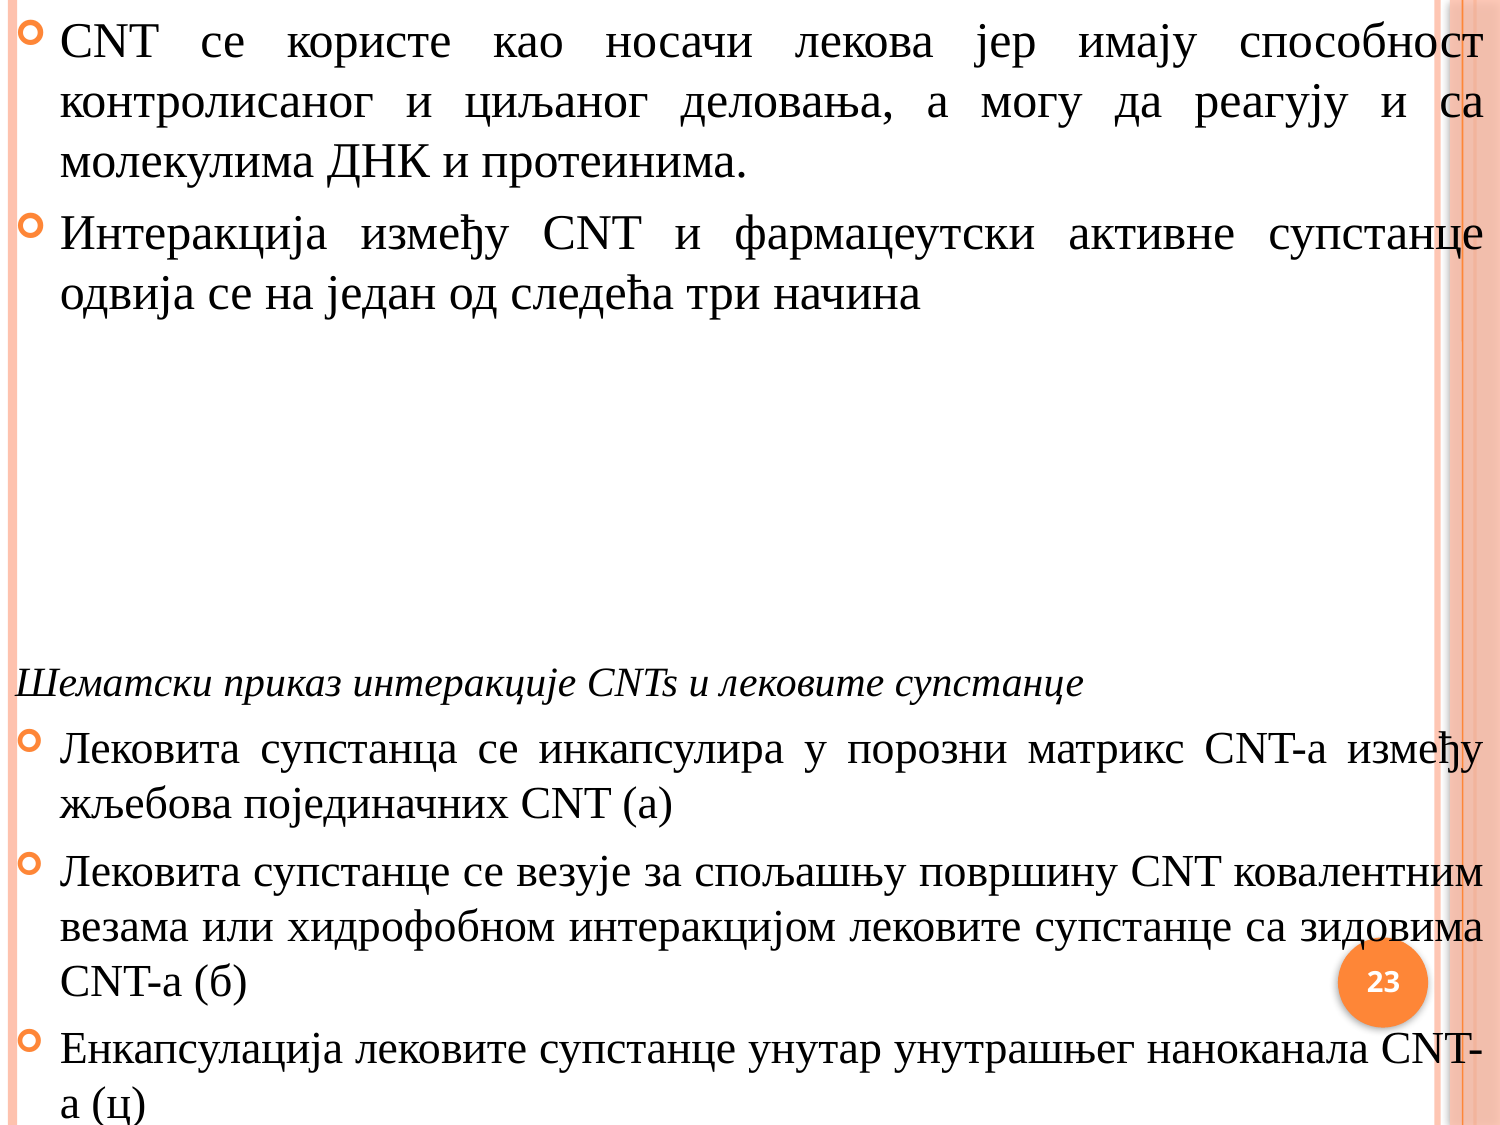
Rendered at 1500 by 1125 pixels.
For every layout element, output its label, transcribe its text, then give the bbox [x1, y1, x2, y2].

list CNT се користе као носачи лекова јер имају способност контролисаног и циљаног деловања, а могу да реагују и са молекулима ДНК и протеинима. Интеракција између CNT и фармацеутски активне супстанце одвија се на један од следећа три начина Шематски приказ интеракције CNTs и лековите супстанце Лековита супстанца се инкапсулира у порозни матрикс CNT-а између жљебова појединачних CNT (а) Лековита супстанце се везује за спољашњу површину CNT ковалентним везама или хидрофобном интеракцијом лековите супстанце са зидовима CNT-а (б) Енкапсулација лековите супстанце унутар унутрашњег наноканала CNT-а (ц) [0, 0, 1500, 1125]
slide_number 23 [1333, 940, 1434, 1026]
